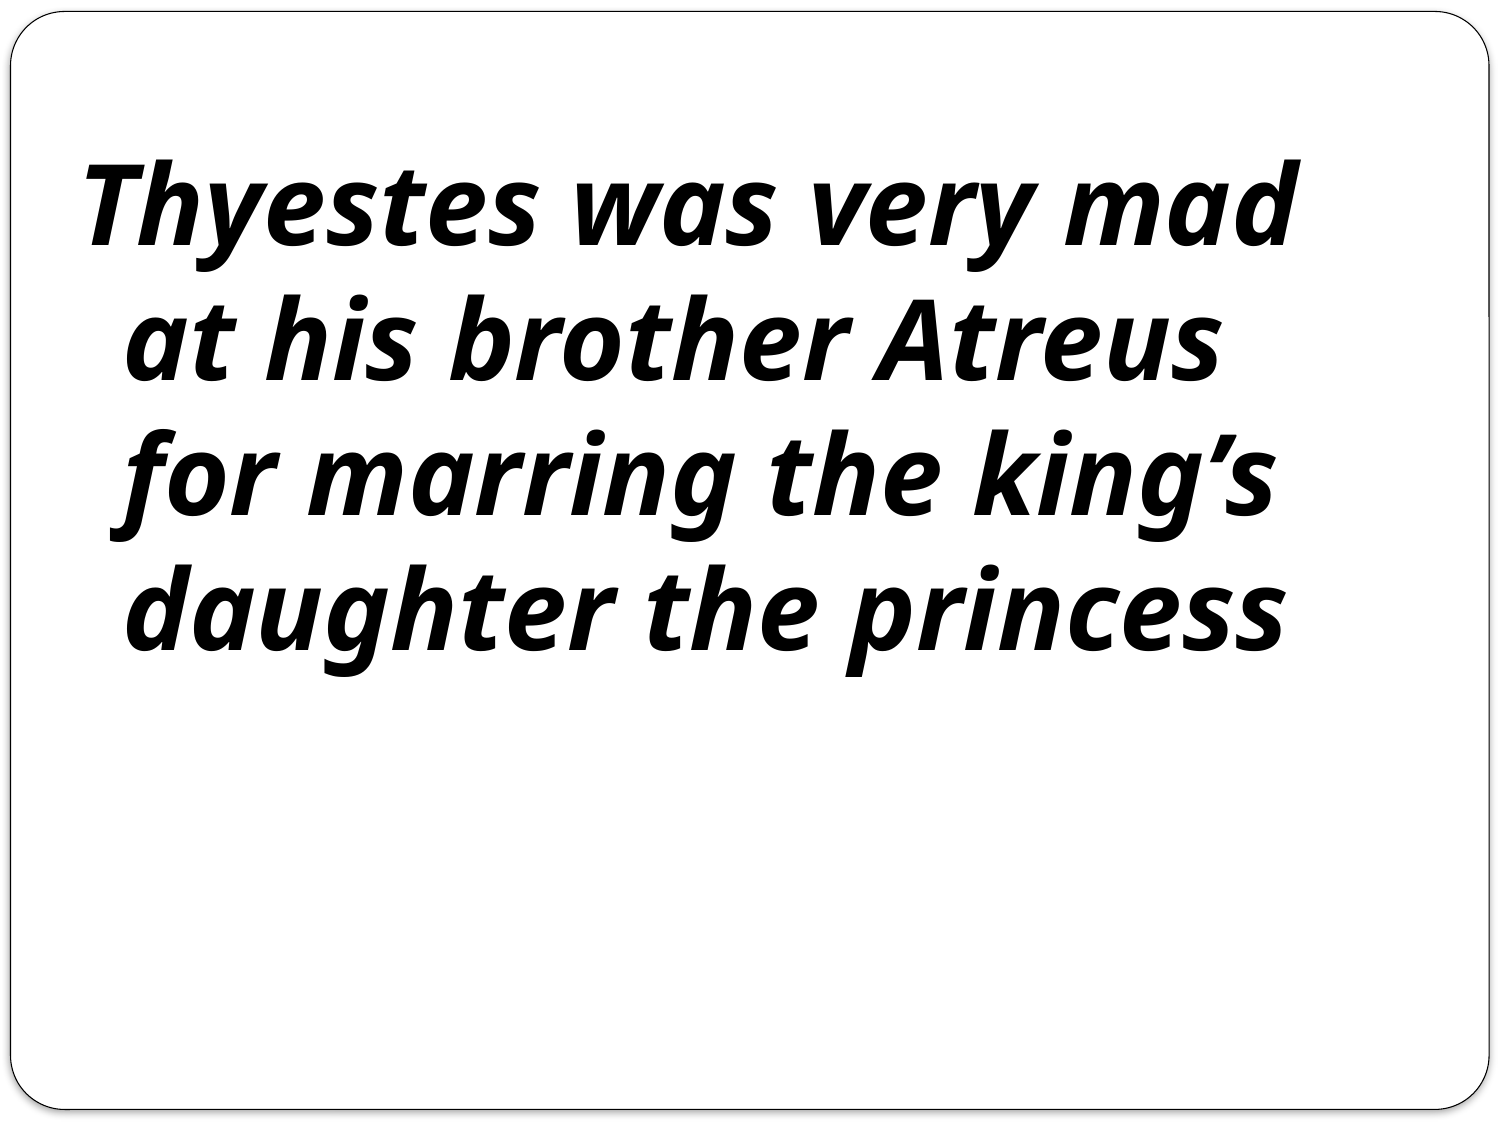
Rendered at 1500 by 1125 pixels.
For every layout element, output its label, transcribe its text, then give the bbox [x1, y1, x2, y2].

list Thyestes was very mad at his brother Atreus for marring the king’s daughter the princess. [62, 125, 1413, 868]
